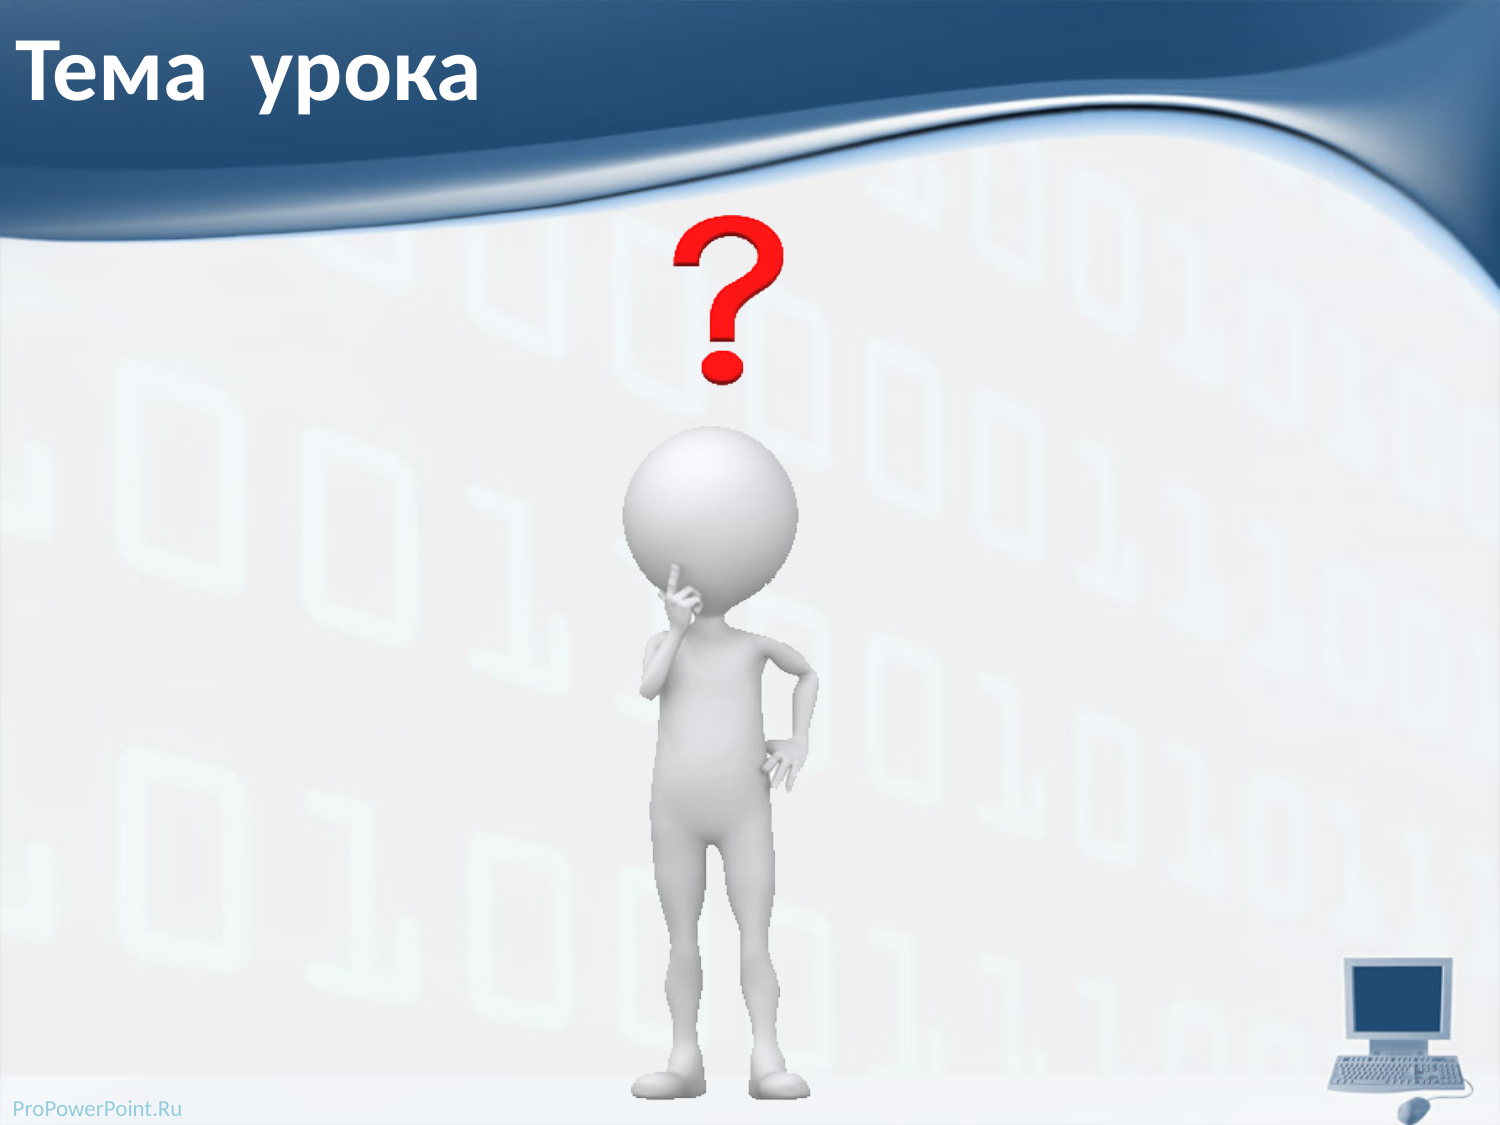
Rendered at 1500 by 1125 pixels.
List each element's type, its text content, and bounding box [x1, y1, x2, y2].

picture [0, 0, 1500, 1125]
title Тема урока [0, 0, 852, 128]
